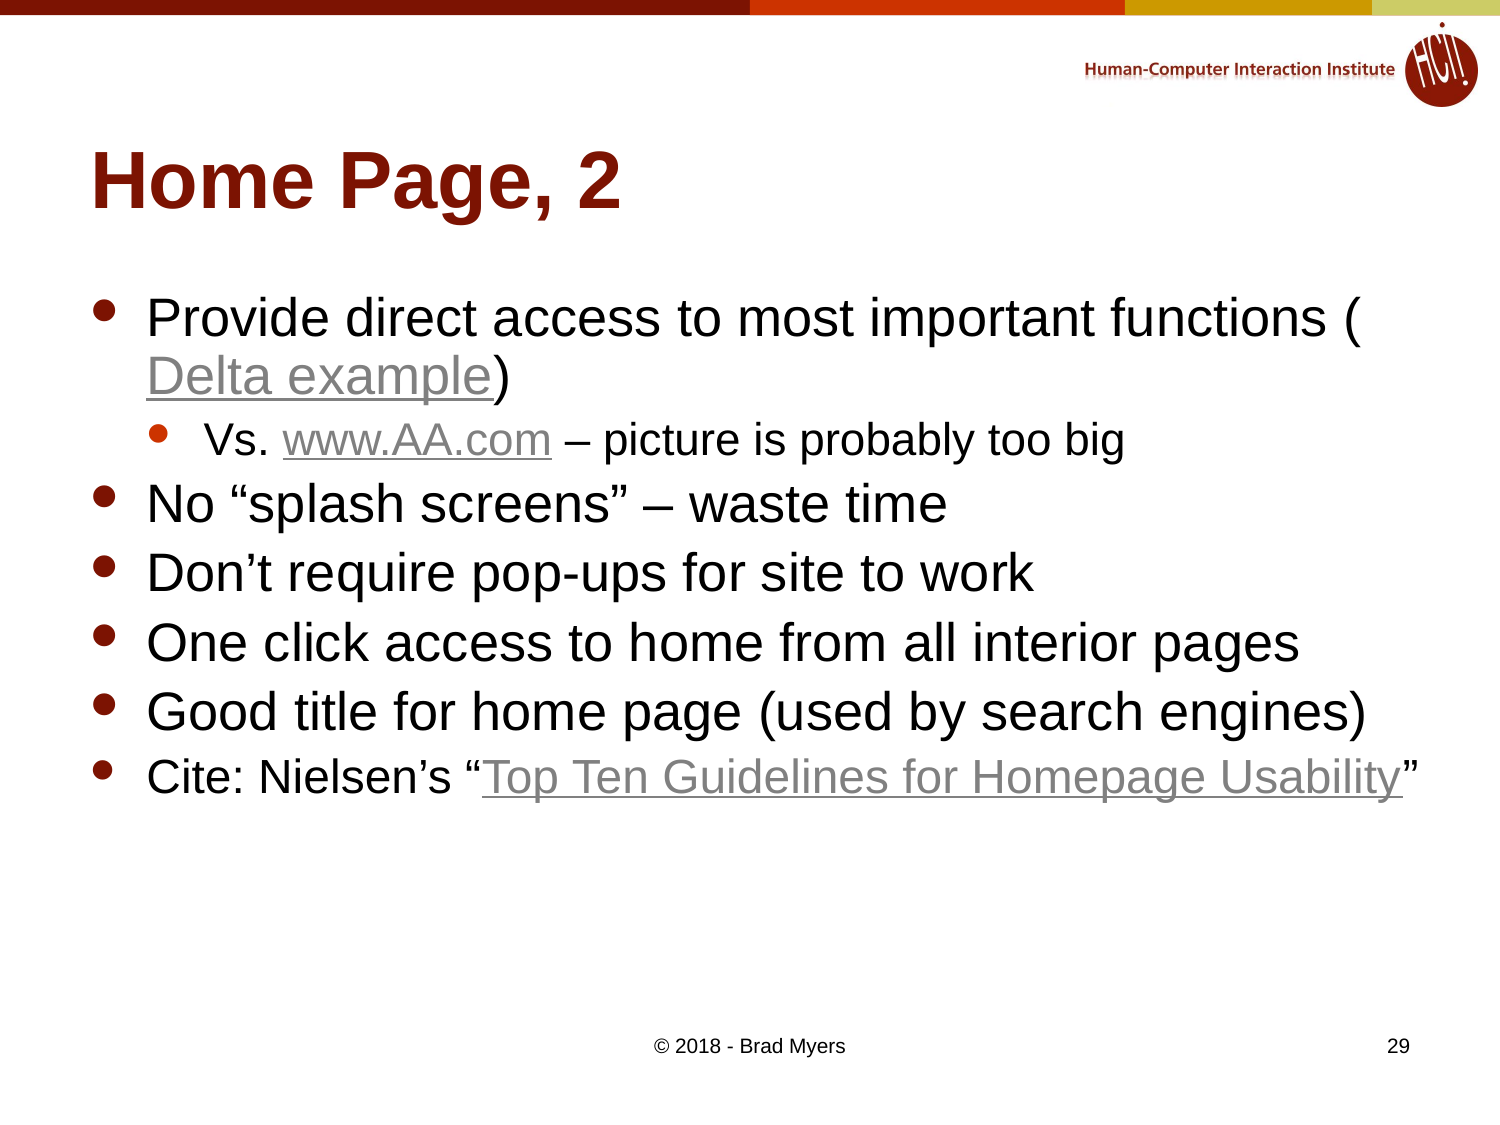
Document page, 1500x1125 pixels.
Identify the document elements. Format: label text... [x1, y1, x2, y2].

footer © 2018 - Brad Myers [512, 1024, 988, 1101]
slide_number 29 [1074, 1026, 1426, 1101]
title Home Page, 2 [74, 19, 1313, 233]
list Provide direct access to most important functions (Delta example) Vs. www.AA.com – picture is probably too big No “splash screens” – waste time Don’t require pop-ups for site to work One click access to home from all interior pages Good title for home page (used by search engines) Cite: Nielsen’s “Top Ten Guidelines for Homepage Usability” [74, 281, 1463, 1026]
picture [1313, 22, 1478, 107]
